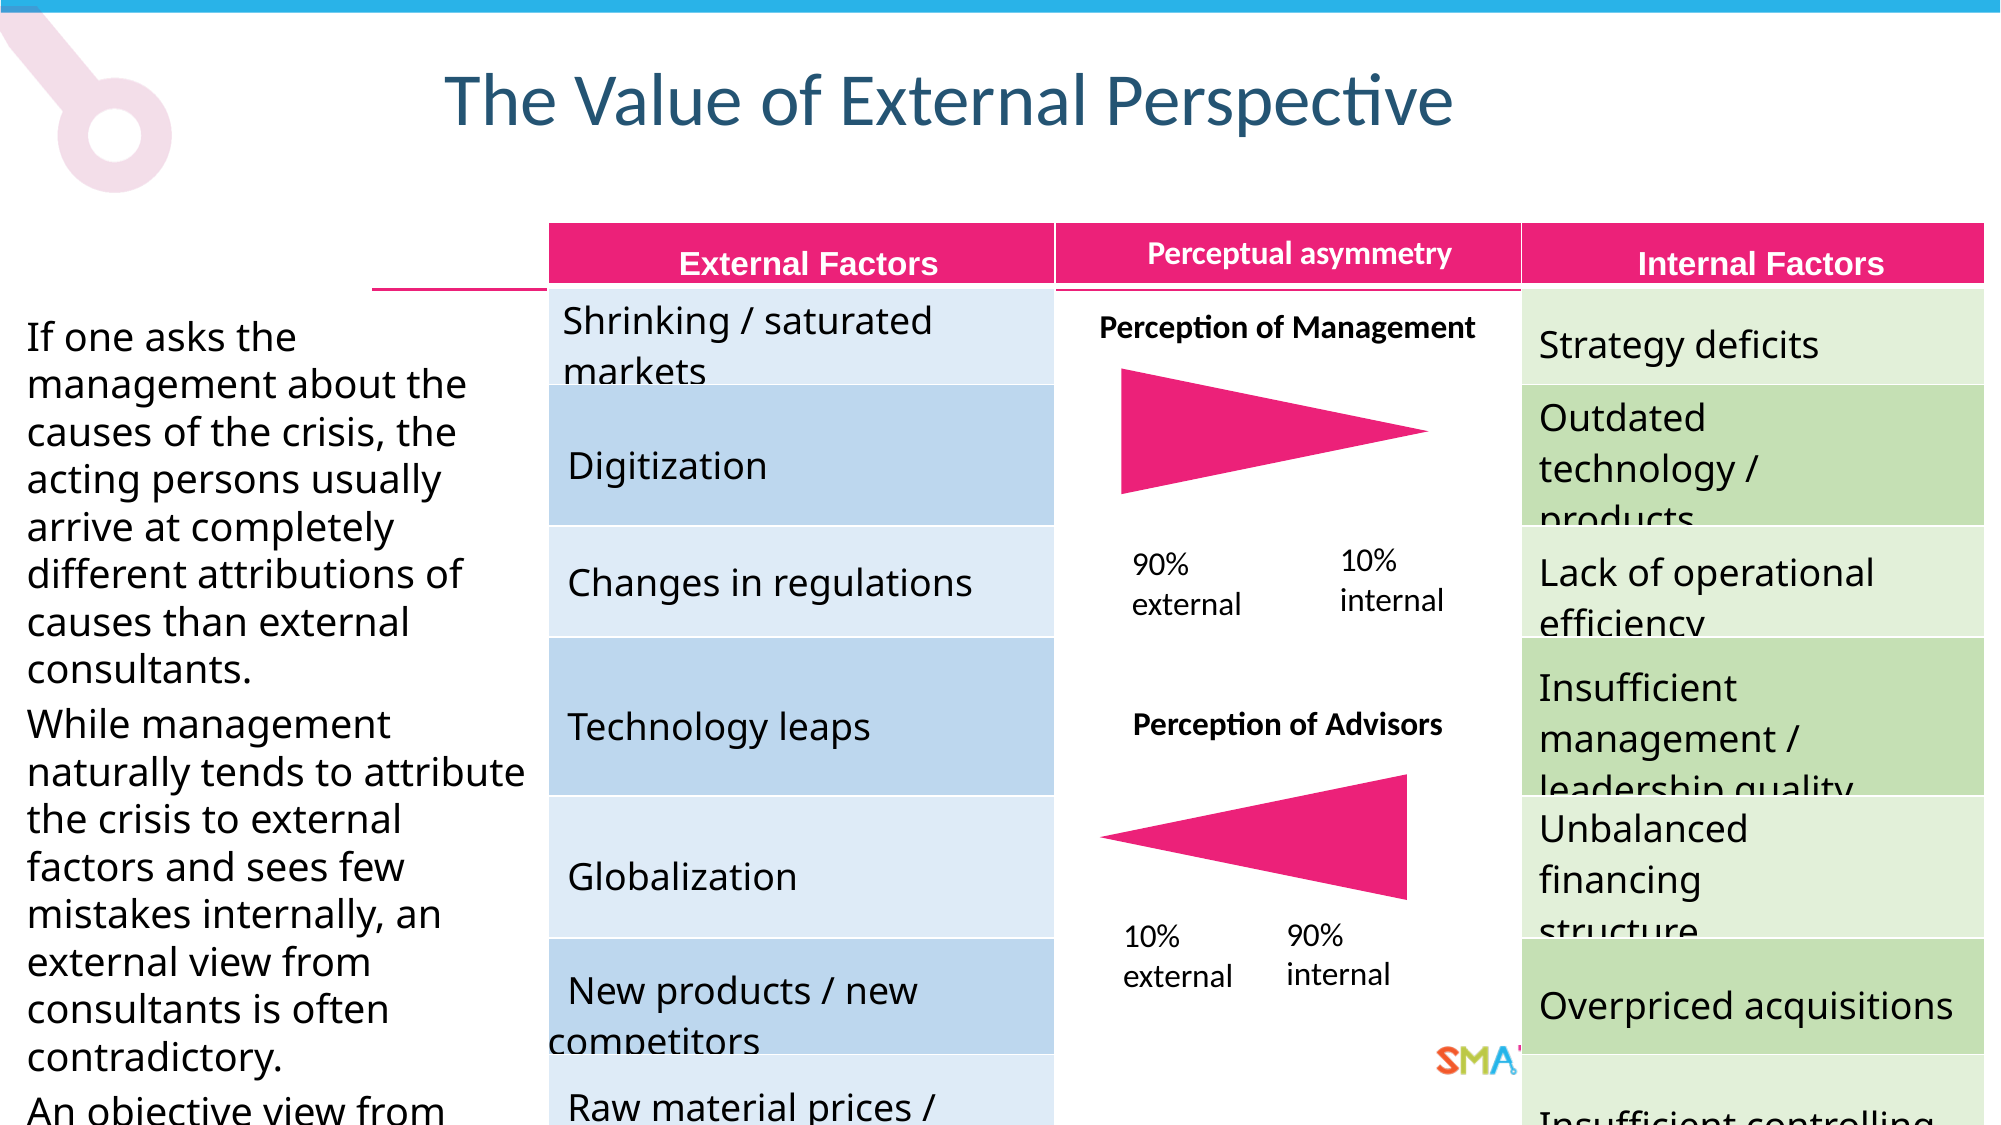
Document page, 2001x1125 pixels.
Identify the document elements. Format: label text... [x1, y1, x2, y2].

table_cell New products / new competitors [549, 939, 1054, 1054]
text_box 10% internal [1325, 530, 1460, 626]
table_cell Digitization [549, 385, 1054, 525]
table_header External Factors [549, 223, 1054, 283]
text_box Perception of Advisors [1118, 695, 1459, 750]
text_box Perception of Management [1084, 297, 1492, 353]
picture [0, 6, 224, 218]
text_box If one asks the management about the causes of the crisis, the acting persons usually arrive at completely different attributions of causes than external consultants. While management naturally tends to attribute the crisis to external factors and sees few mistakes internally, an external view from consultants is often contradictory. An objective view from outside is particularly helpful in a crisis. [13, 304, 547, 1125]
text_box [1120, 367, 1429, 496]
text_box 10% external [1108, 906, 1249, 1002]
table_cell [1056, 289, 1521, 1125]
table_cell Technology leaps [549, 638, 1054, 795]
table_header Perceptual asymmetry [1056, 223, 1521, 283]
table_cell Changes in regulations [549, 527, 1054, 636]
text_box 90% external [1117, 534, 1258, 629]
table_cell Insufficient controlling [1522, 1055, 1984, 1125]
text_box [1099, 773, 1409, 902]
table_cell Lack of operational efficiency [1522, 527, 1984, 636]
table_cell Overpriced acquisitions [1522, 939, 1984, 1054]
table_cell Outdated technology / products [1522, 385, 1984, 525]
table_header Internal Factors [1522, 223, 1984, 283]
text_box 90% internal [1271, 905, 1407, 1000]
table_cell Raw material prices / exchange rates [549, 1055, 1054, 1125]
table_cell Insufficient management / leadership quality [1522, 638, 1984, 795]
list The Value of External Perspective [429, 52, 1882, 168]
table_cell Strategy deficits [1522, 289, 1984, 384]
table_cell Shrinking / saturated markets [549, 289, 1054, 384]
table_cell Unbalanced financing structure [1522, 797, 1984, 937]
table_cell Globalization [549, 797, 1054, 937]
